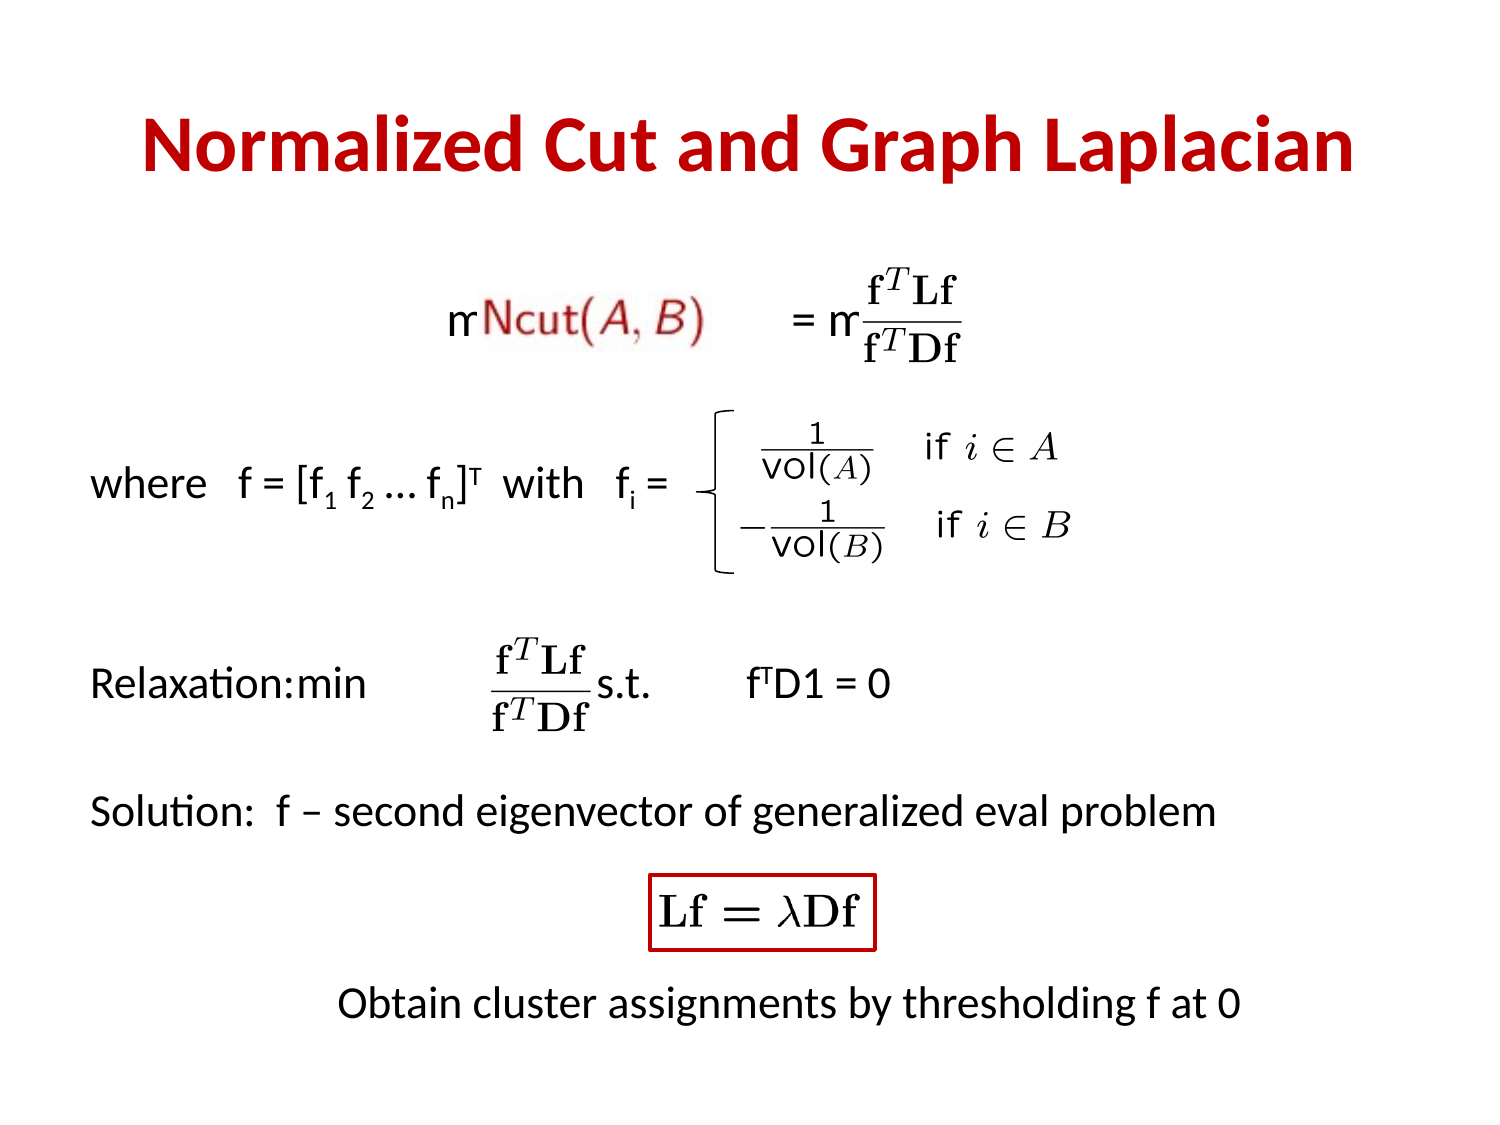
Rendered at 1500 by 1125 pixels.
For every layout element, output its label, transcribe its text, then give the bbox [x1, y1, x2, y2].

picture [858, 267, 963, 364]
picture [760, 419, 1060, 486]
picture [476, 290, 713, 397]
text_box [649, 874, 876, 951]
picture [487, 637, 592, 734]
picture [740, 497, 1072, 564]
text_box [695, 409, 734, 574]
text_box where f = [f1 f2 … fn]T with fi = Relaxation: min s.t. fTD1 = 0 Solution: f – second eigenvector of generalized eval problem Obtain cluster assignments by thresholding f at 0 [74, 262, 1425, 1063]
title Normalized Cut and Graph Laplacian [75, 45, 1425, 233]
